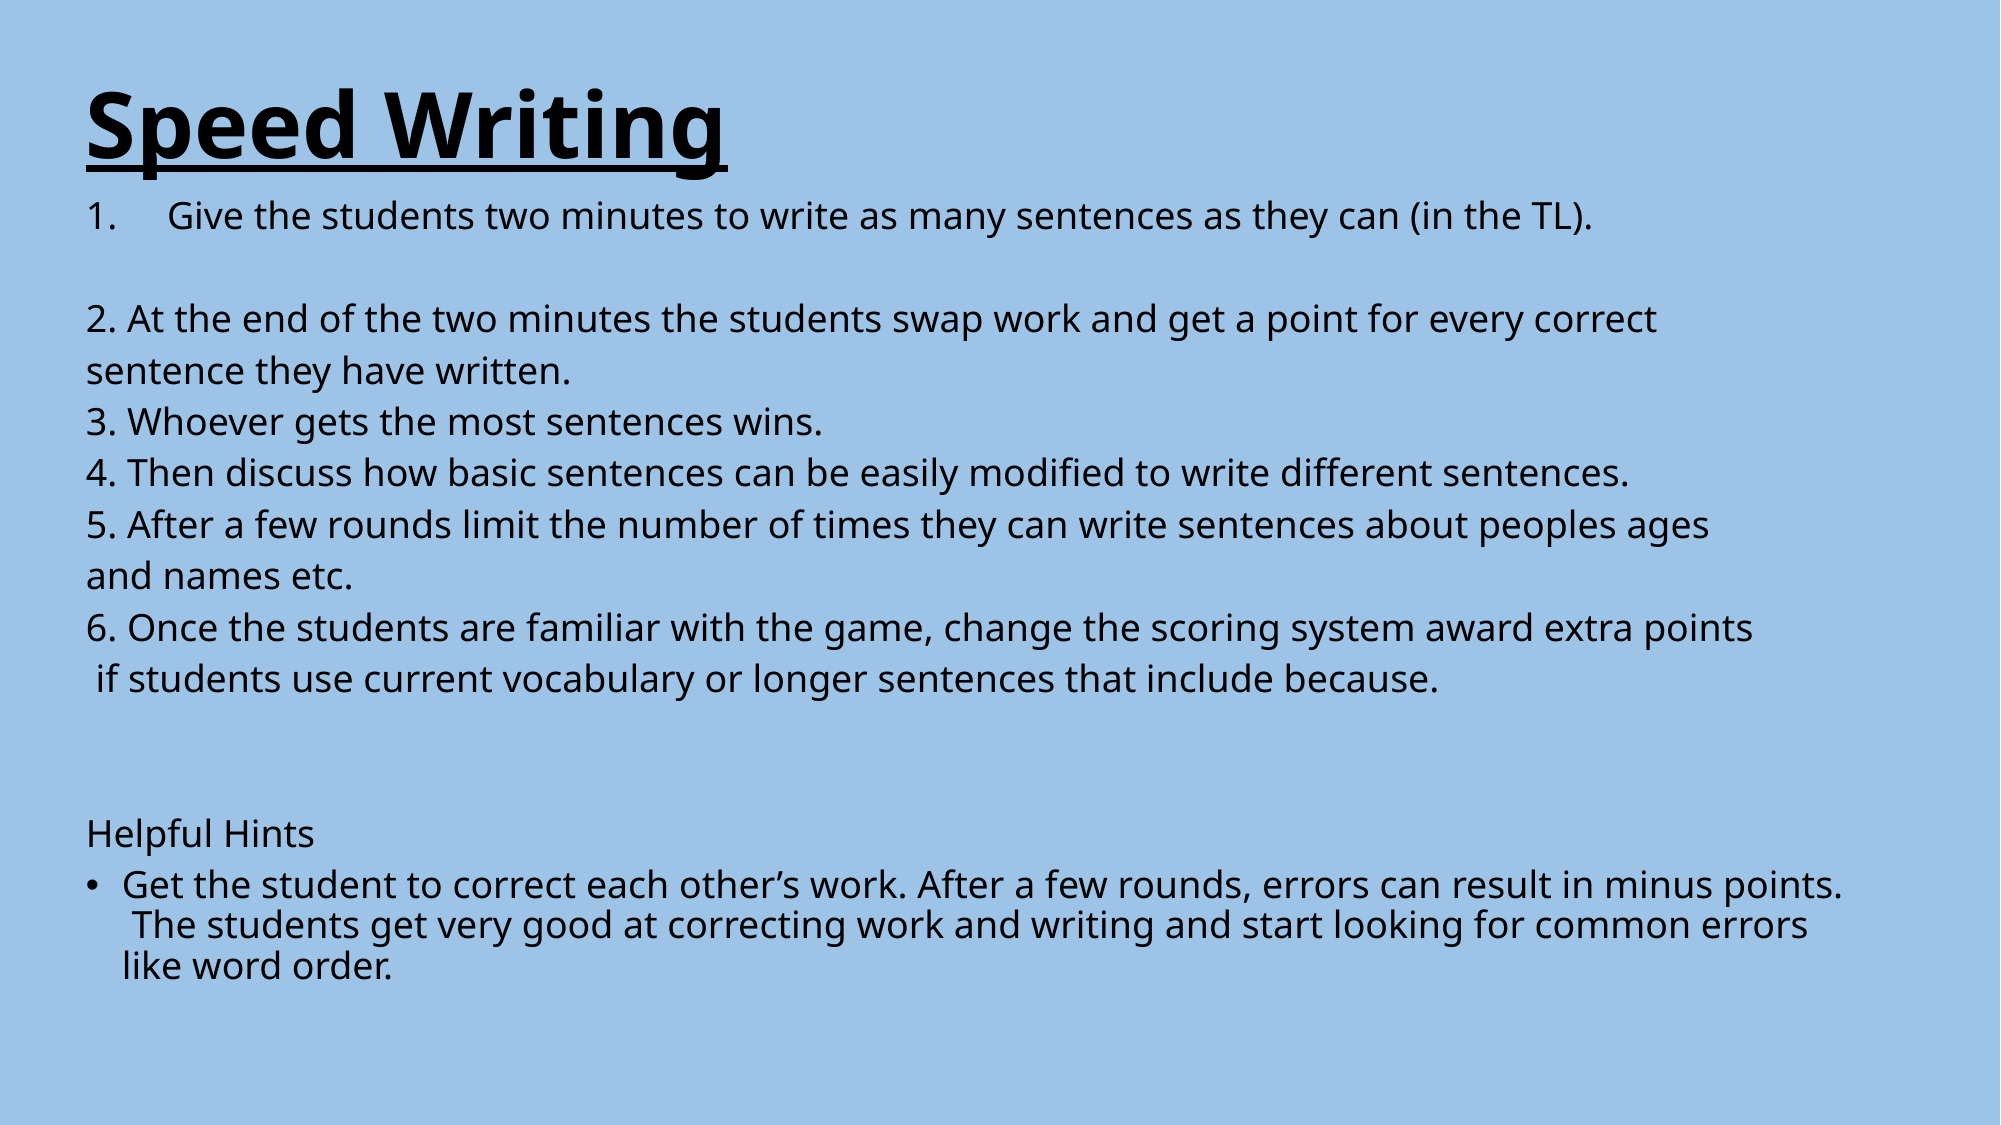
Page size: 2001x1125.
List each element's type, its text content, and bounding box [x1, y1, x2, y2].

title Speed Writing [70, 19, 1796, 189]
list Give the students two minutes to write as many sentences as they can (in the TL). 2. At the end of the two minutes the students swap work and get a point for every correct sentence they have written. 3. Whoever gets the most sentences wins. 4. Then discuss how basic sentences can be easily modified to write different sentences. 5. After a few rounds limit the number of times they can write sentences about peoples ages and names etc. 6. Once the students are familiar with the game, change the scoring system award extra points if students use current vocabulary or longer sentences that include because. Helpful Hints Get the student to correct each other’s work. After a few rounds, errors can result in minus points. The students get very good at correcting work and writing and start looking for common errors like word order. [70, 189, 1863, 1125]
